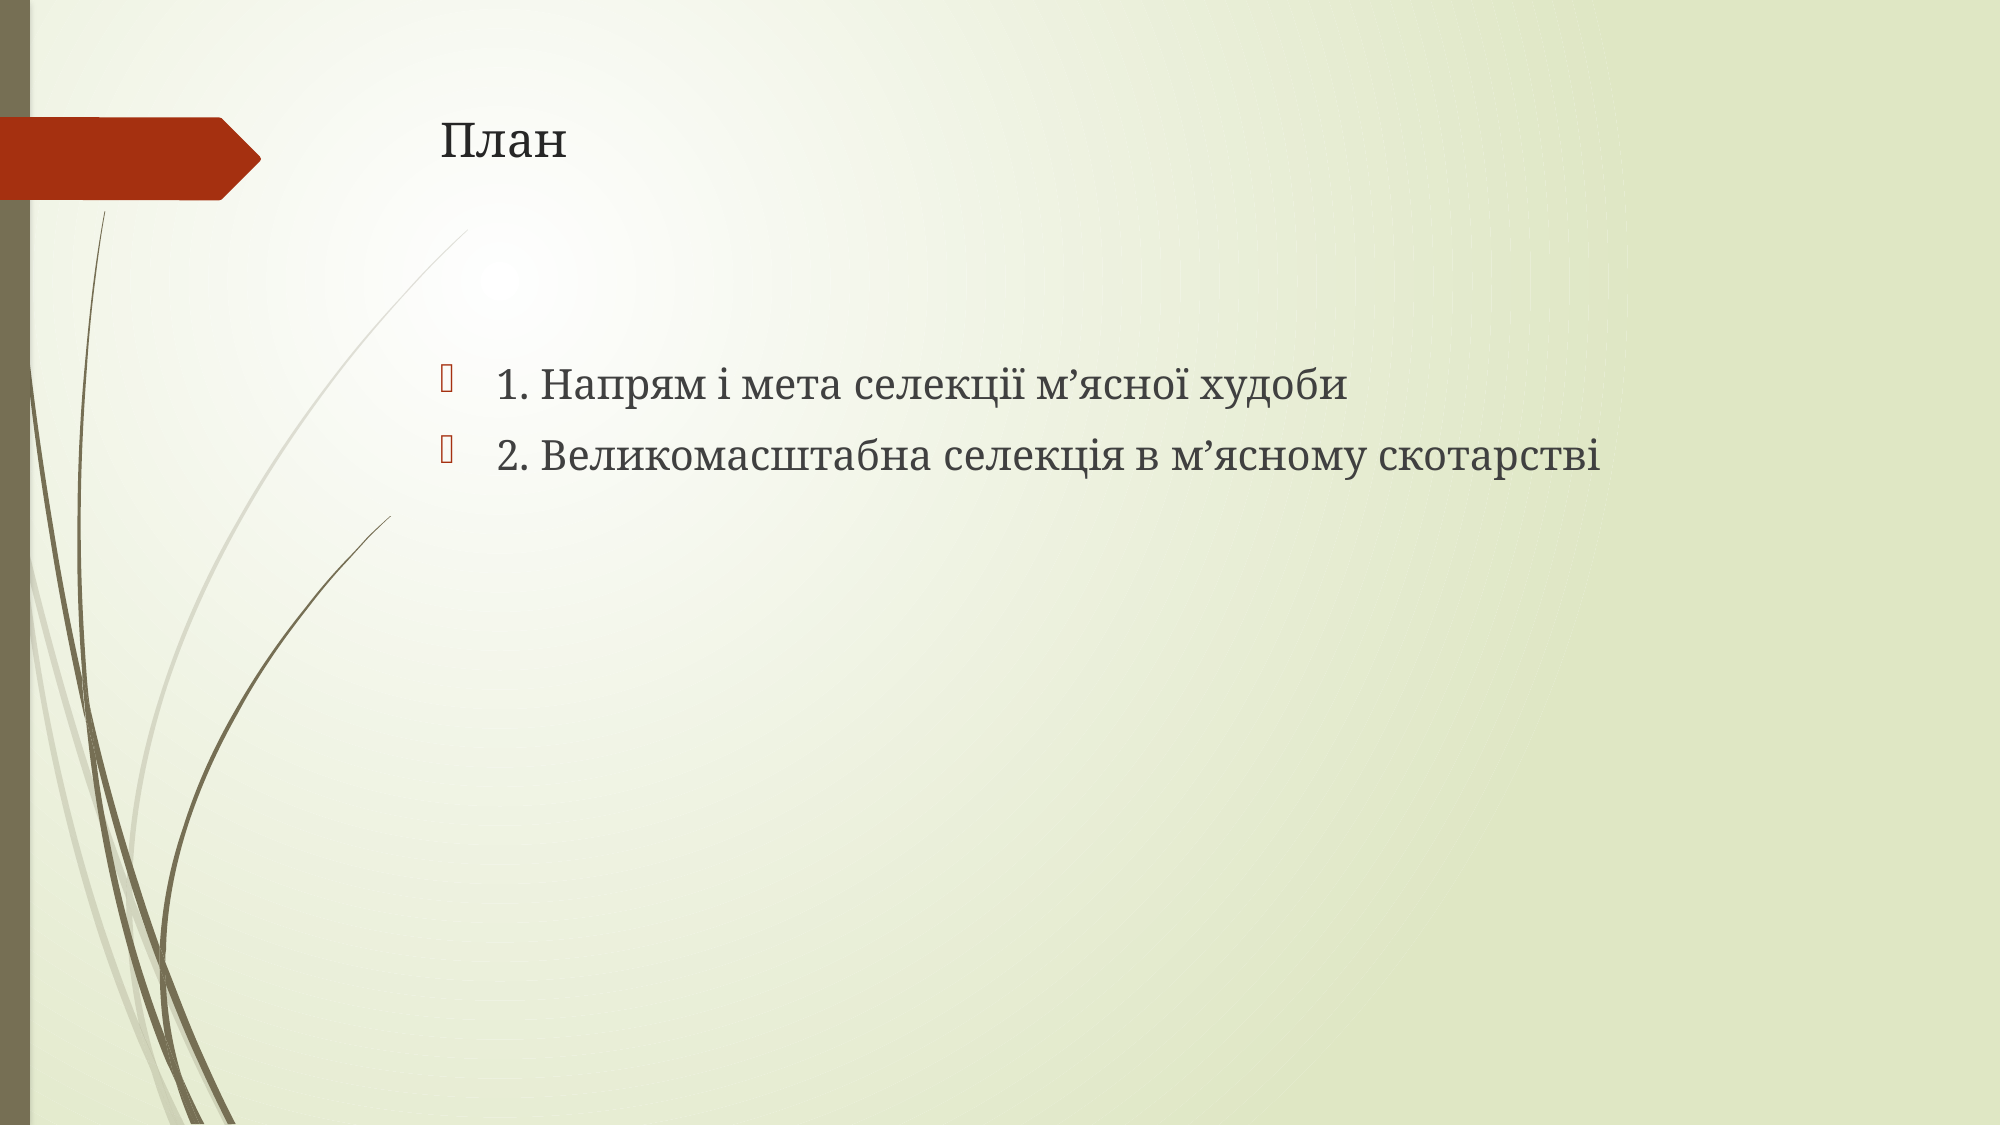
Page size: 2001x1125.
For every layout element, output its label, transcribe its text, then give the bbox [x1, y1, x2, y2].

title План [425, 102, 1888, 233]
list 1. Напрям і мета селекції м’ясної худоби 2. Великомасштабна селекція в м’ясному скотарстві [424, 350, 1888, 542]
